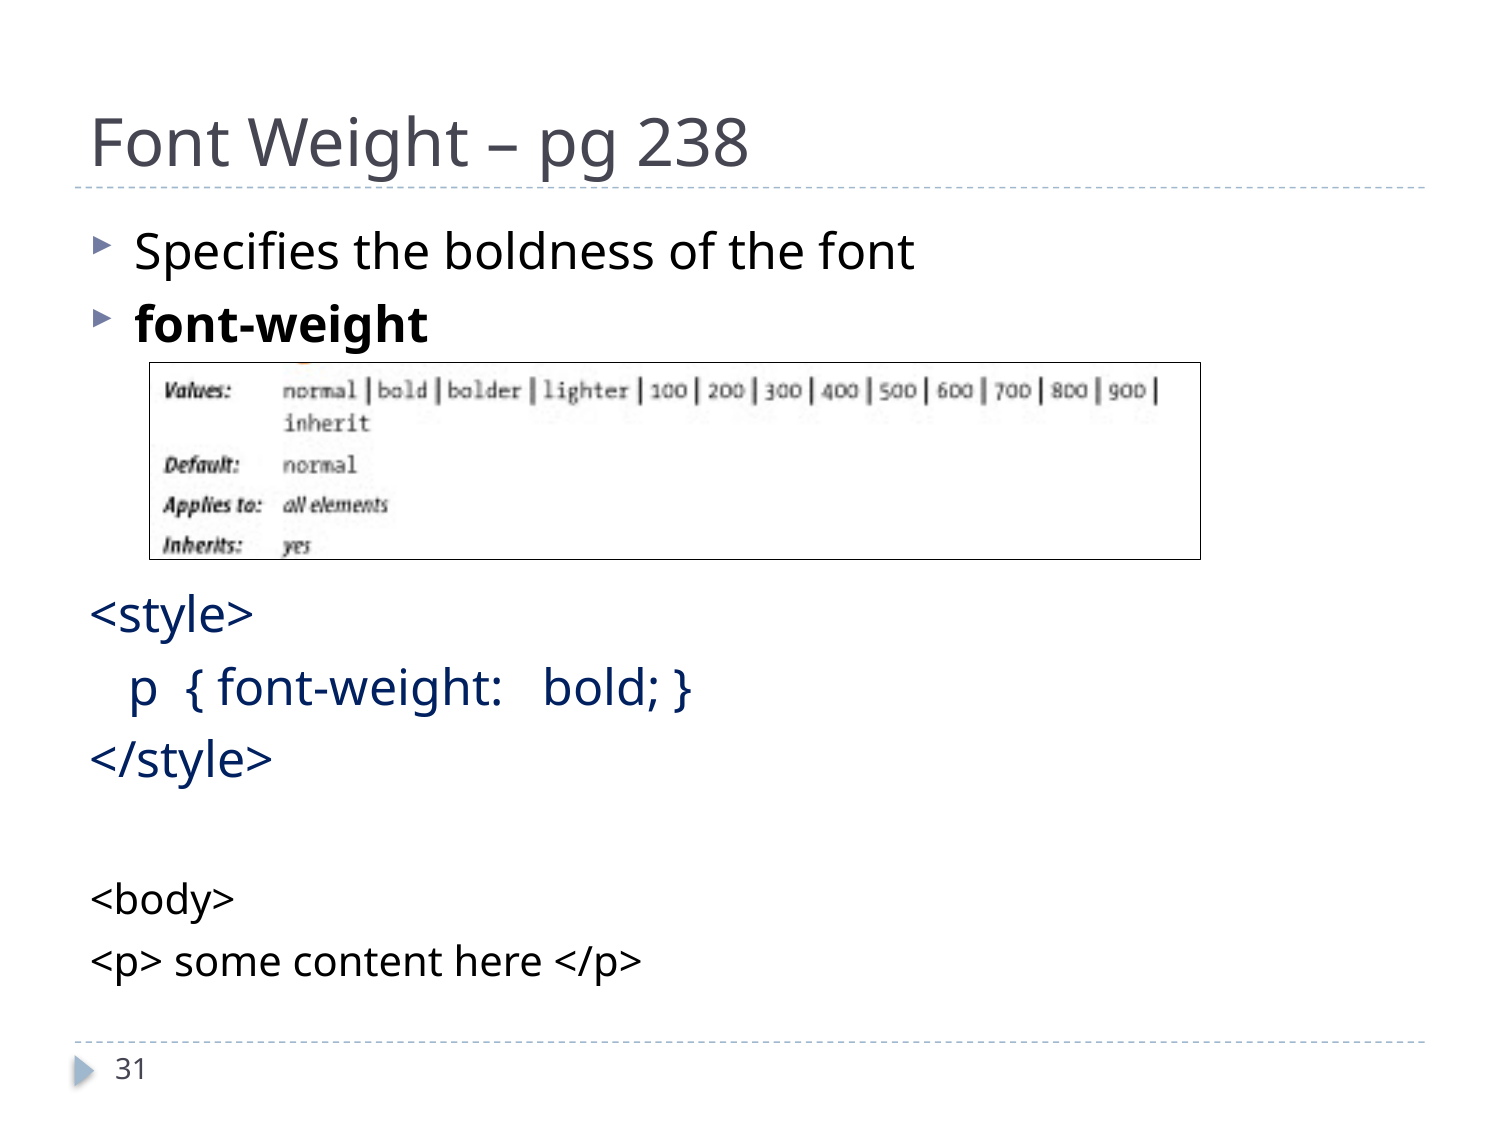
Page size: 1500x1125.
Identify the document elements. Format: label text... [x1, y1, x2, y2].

picture [149, 362, 1201, 560]
list Specifies the boldness of the font font-weight <style> p { font-weight: bold; } </style> <body> <p> some content here </p> [75, 212, 1425, 1113]
title Font Weight – pg 238 [75, 24, 1425, 188]
